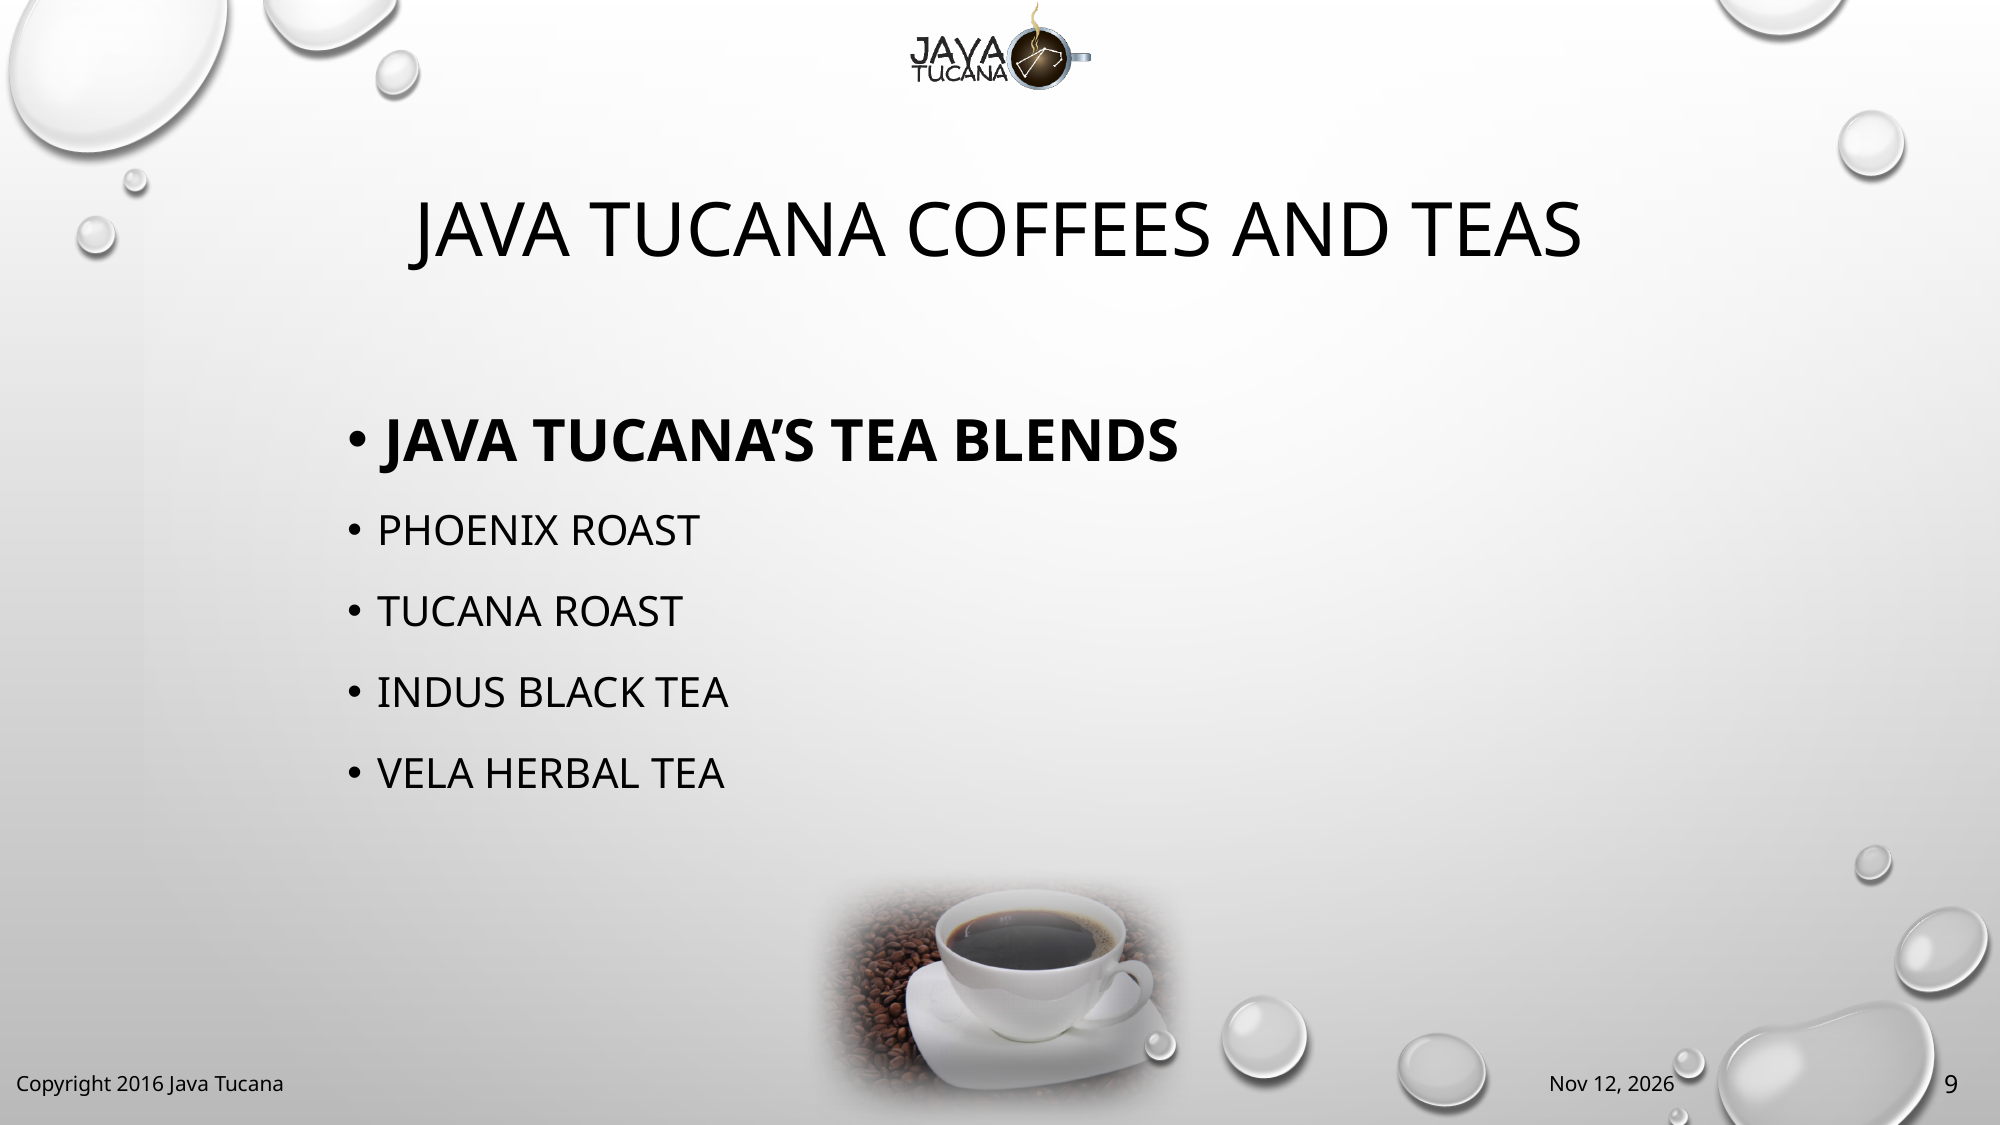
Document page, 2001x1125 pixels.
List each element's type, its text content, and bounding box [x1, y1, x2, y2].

slide_number 13-Feb-16 [1239, 1055, 1690, 1116]
list Java Tucana’s tea blends Phoenix Roast Tucana Roast Indus black tea Vela herbal tea [332, 381, 1668, 899]
picture [0, 0, 2001, 1125]
footer Copyright 2016 Java Tucana [1, 1055, 1096, 1116]
title Java Tucana Coffees and Teas [149, 101, 1851, 364]
slide_number 9 [1848, 1055, 1974, 1116]
